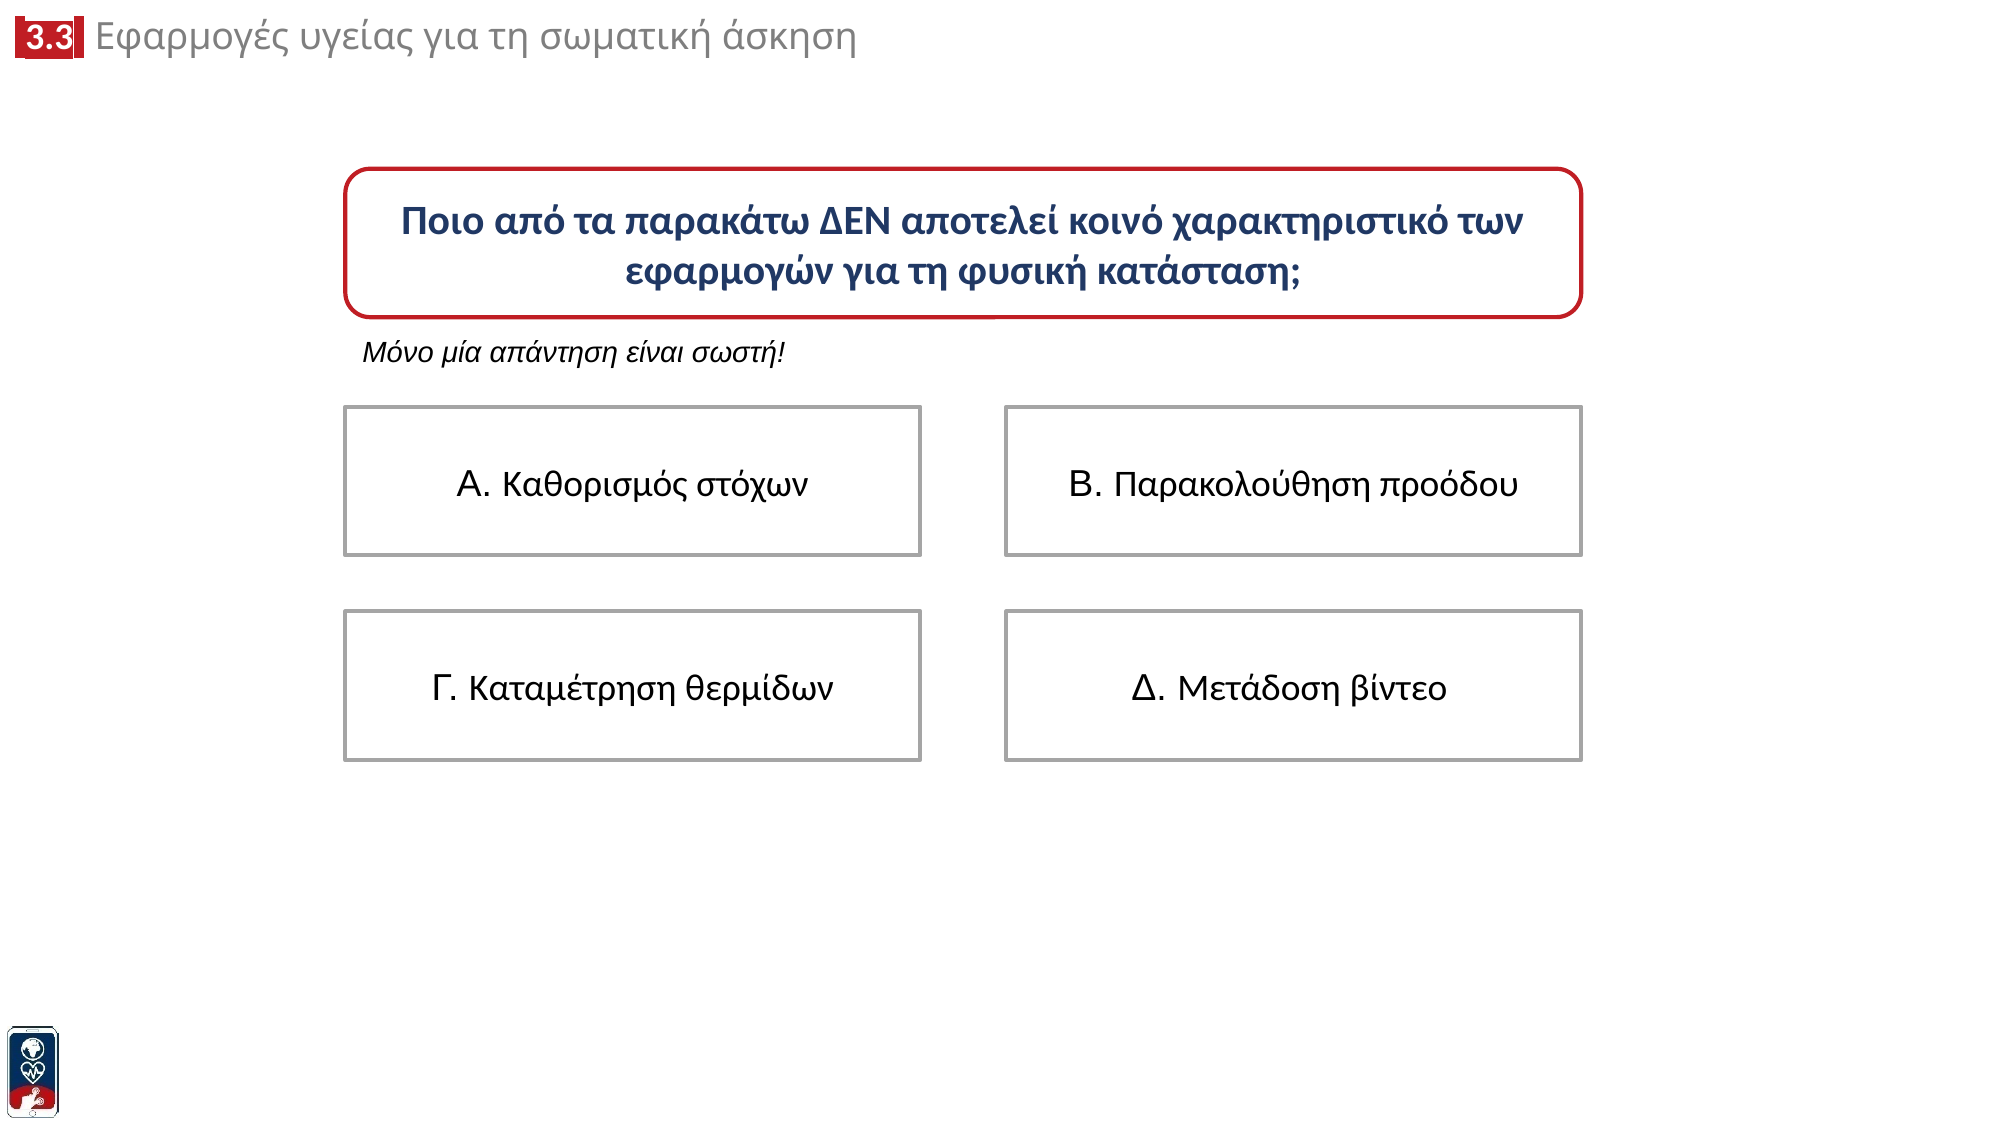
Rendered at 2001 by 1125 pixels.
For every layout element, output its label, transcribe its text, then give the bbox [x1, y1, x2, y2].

text_box Ποιο από τα παρακάτω ΔΕΝ αποτελεί κοινό χαρακτηριστικό των εφαρμογών για τη φυσική κατάσταση; [343, 166, 1584, 320]
text_box Δ. Μετάδοση βίντεο [1004, 609, 1583, 762]
text_box Α. Καθορισμός στόχων [343, 405, 922, 557]
picture [7, 1026, 59, 1118]
text_box Γ. Καταμέτρηση θερμίδων [343, 609, 922, 762]
text_box Β. Παρακολούθηση προόδου [1004, 405, 1583, 557]
text_box Μόνο μία απάντηση είναι σωστή! [347, 325, 801, 376]
